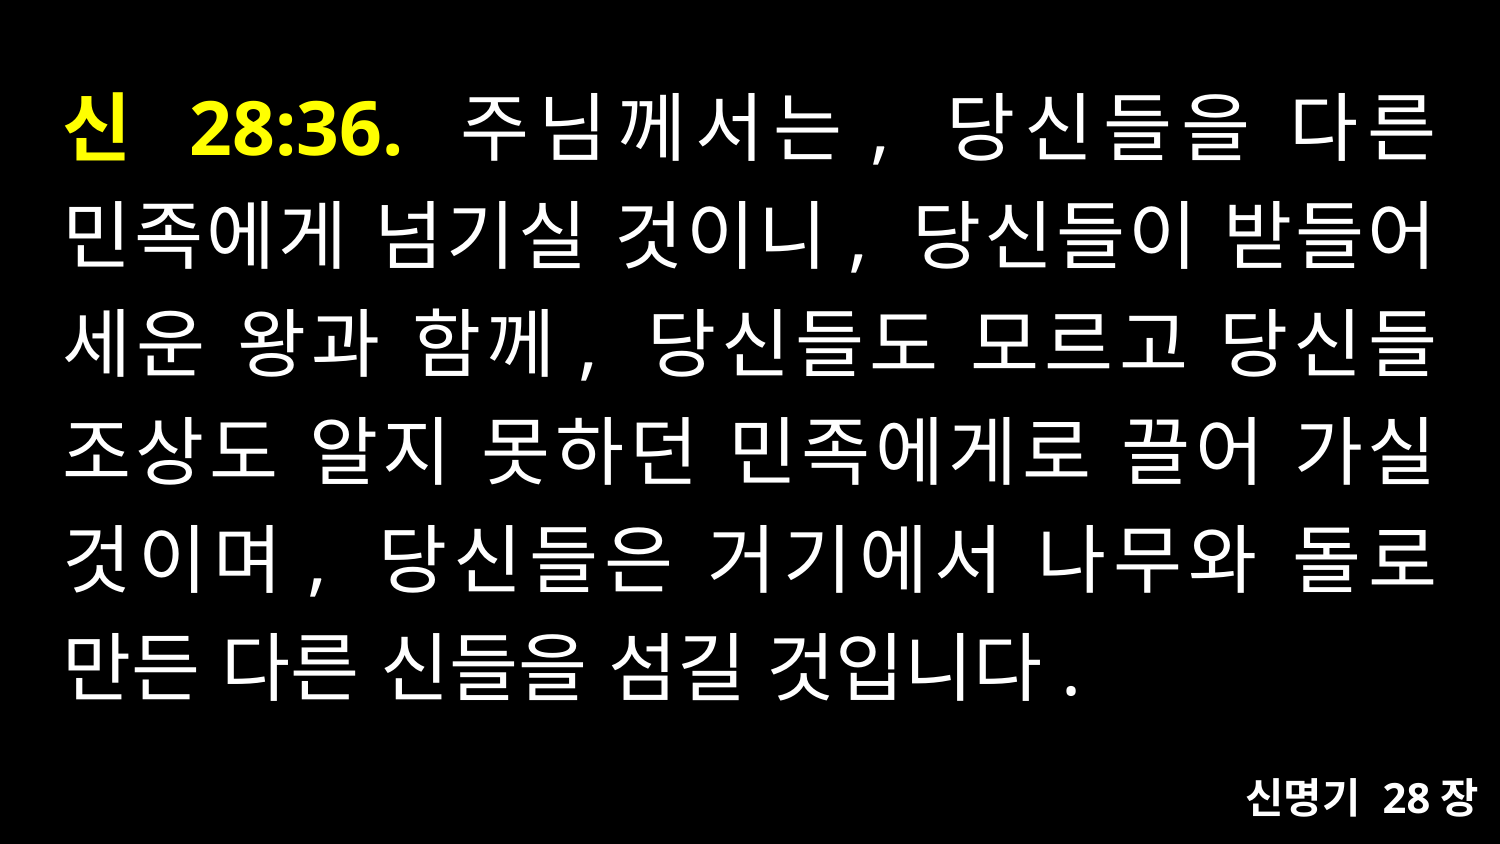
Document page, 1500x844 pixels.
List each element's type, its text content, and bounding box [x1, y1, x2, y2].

title 신 28:36. 주님께서는, 당신들을 다른 민족에게 넘기실 것이니, 당신들이 받들어 세운 왕과 함께, 당신들도 모르고 당신들 조상도 알지 못하던 민족에게로 끌어 가실 것이며, 당신들은 거기에서 나무와 돌로 만든 다른 신들을 섬길 것입니다. [0, 0, 1500, 844]
subtitle 신명기 28장 [916, 770, 1500, 844]
